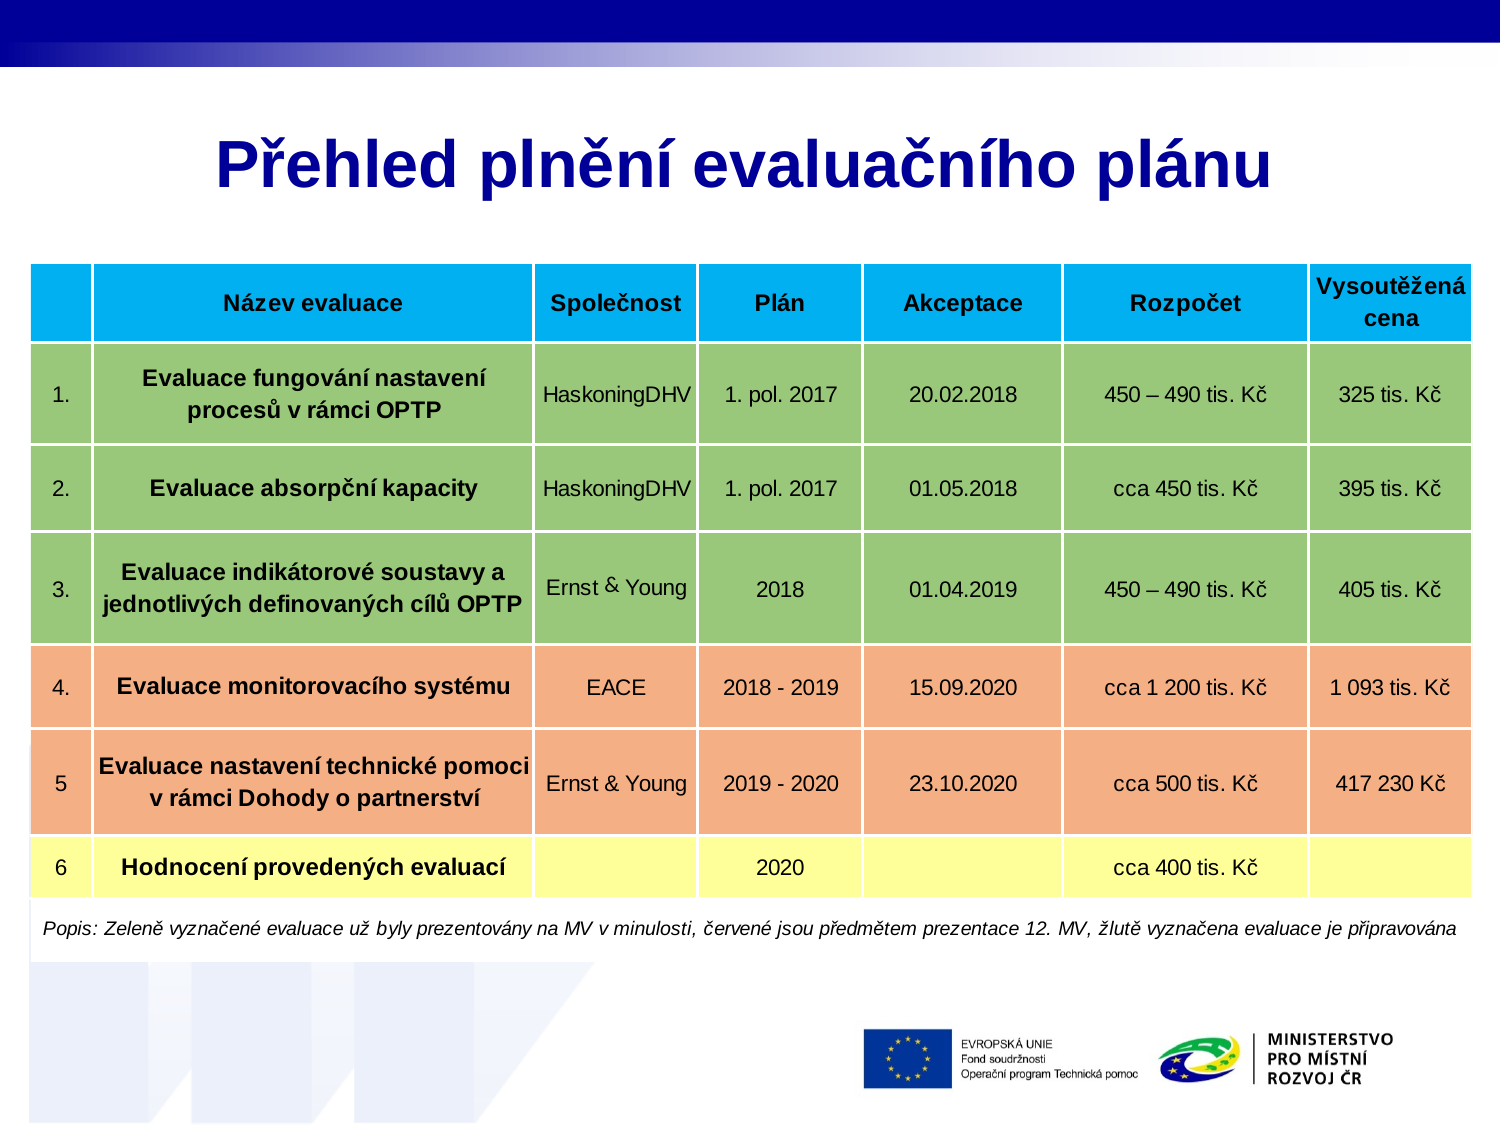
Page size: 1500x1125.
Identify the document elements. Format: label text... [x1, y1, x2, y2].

picture [29, 964, 1412, 1125]
title Přehled plnění evaluačního plánu [64, 113, 1425, 197]
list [29, 262, 1474, 964]
